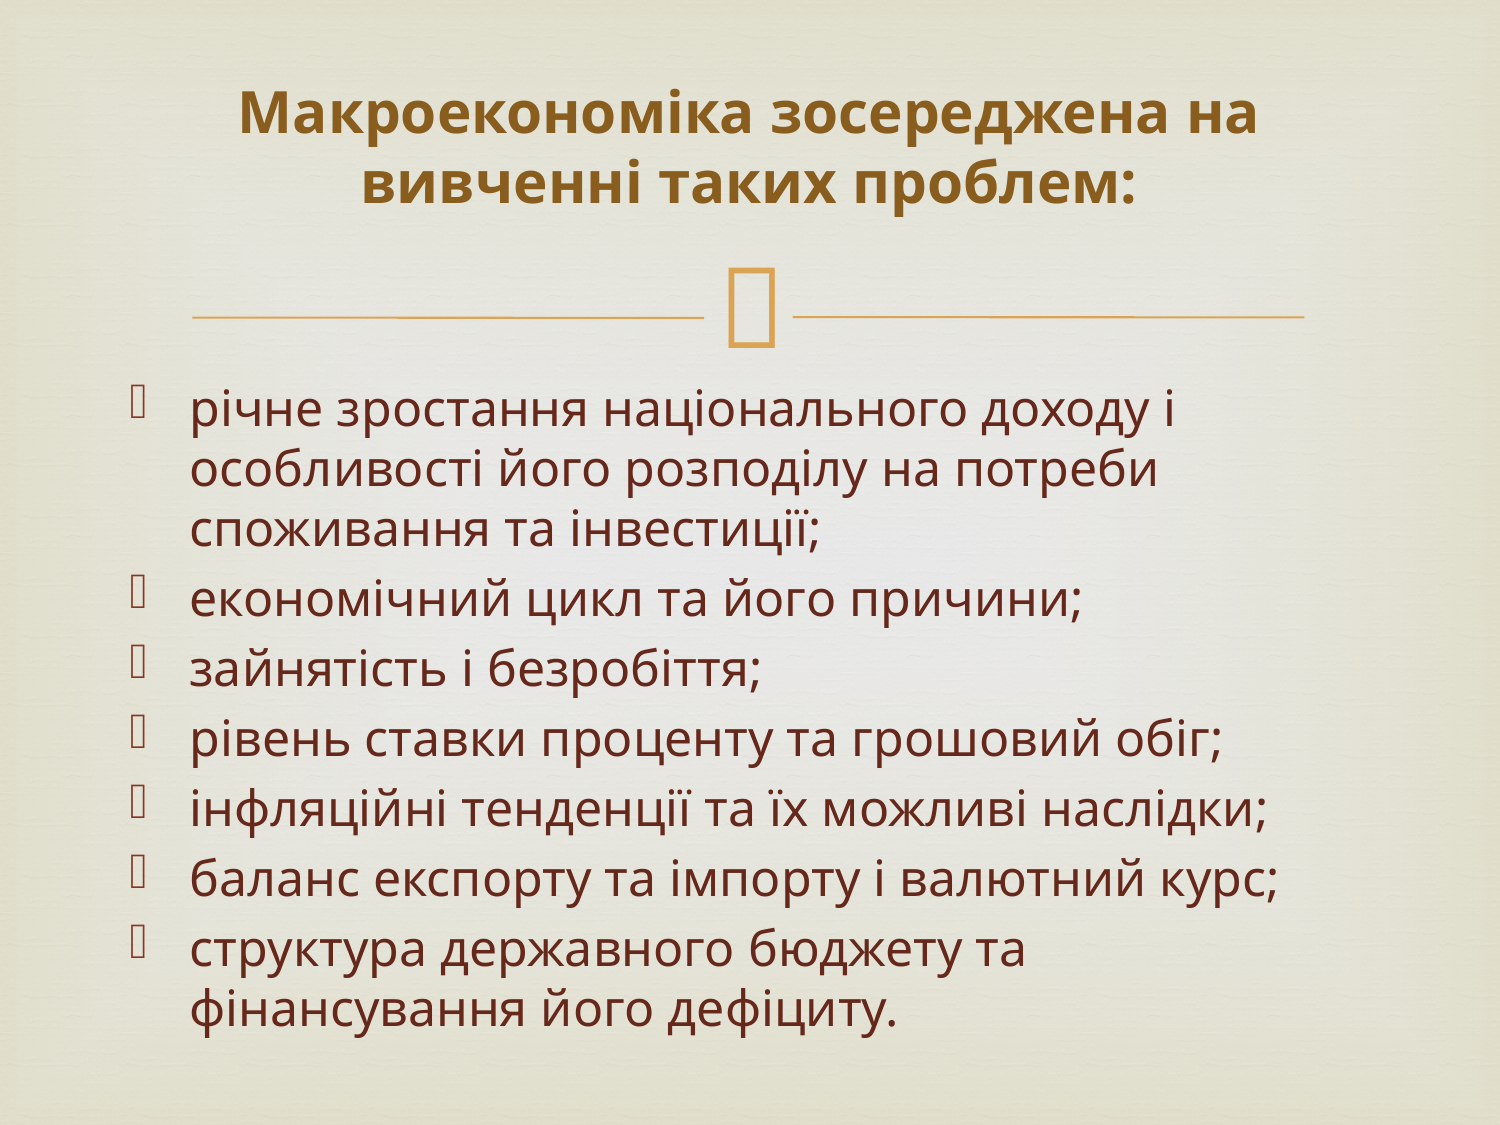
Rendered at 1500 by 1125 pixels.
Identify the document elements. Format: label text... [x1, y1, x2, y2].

title Макроекономіка зосереджена на вивченні таких проблем: [112, 93, 1386, 267]
list річне зростання національного доходу і особливості його розподілу на потреби споживання та інвестиції; економічний цикл та його причини; зайнятість і безробіття; рівень ставки проценту та грошовий обіг; інфляційні тенденції та їх можливі наслідки; баланс експорту та імпорту і валютний курс; структура державного бюджету та фінансування його дефіциту. [114, 368, 1386, 1005]
